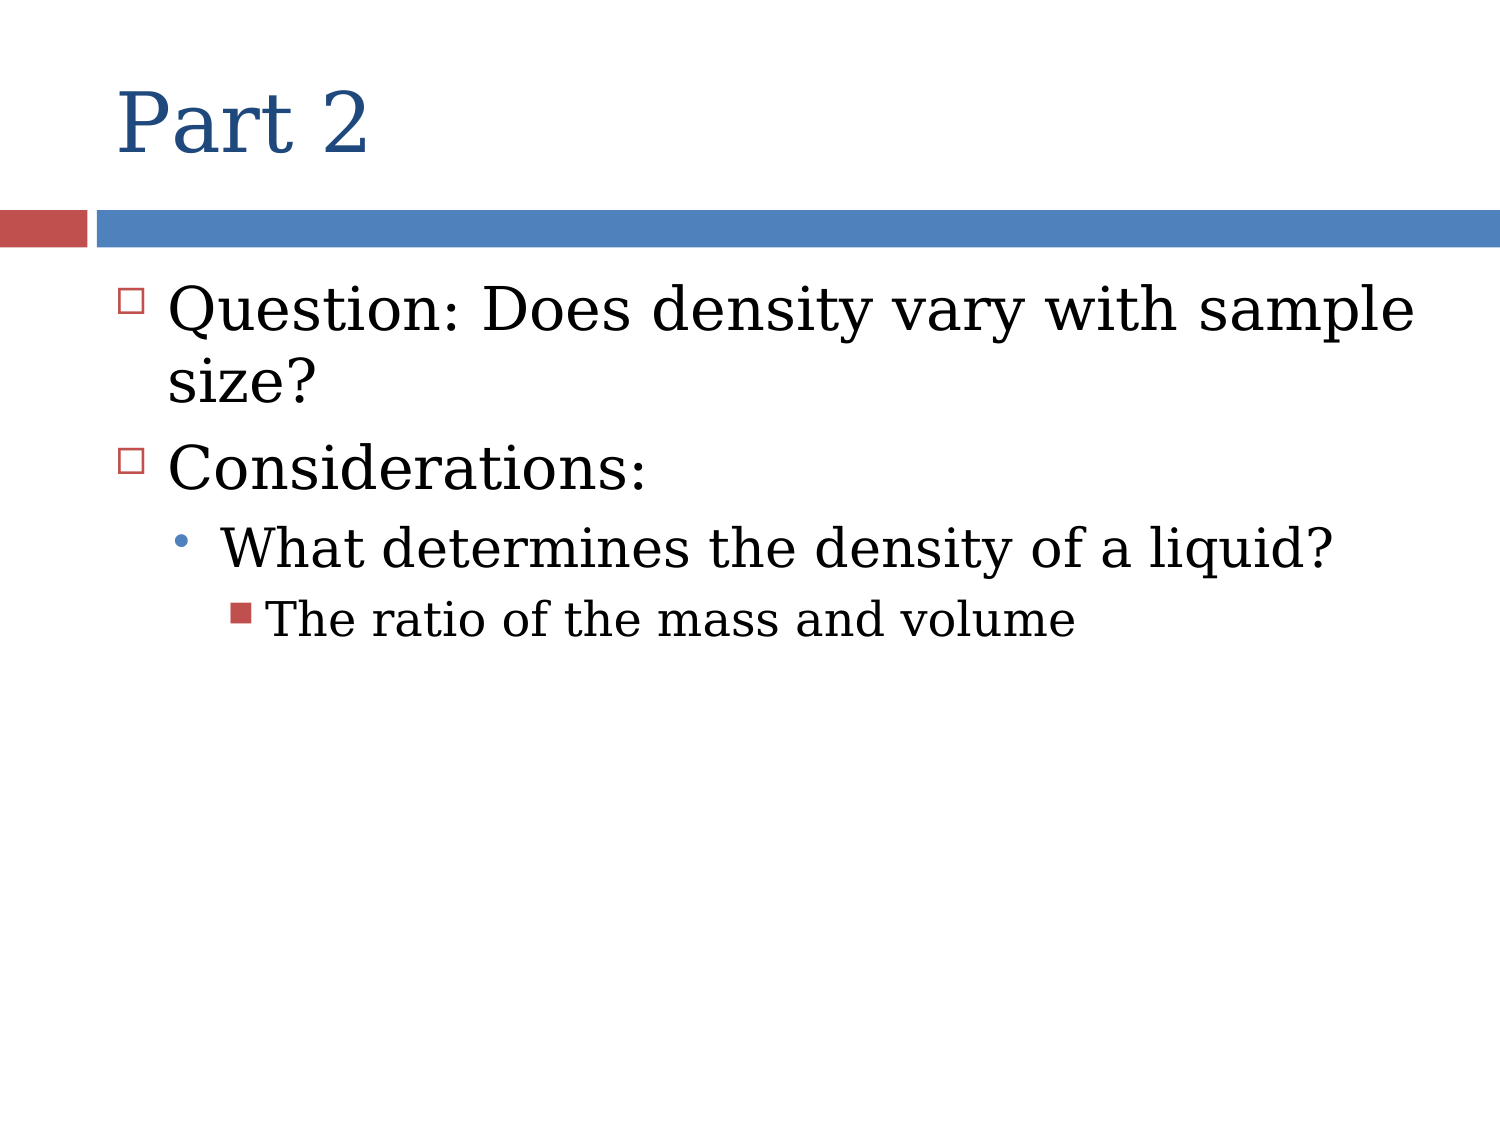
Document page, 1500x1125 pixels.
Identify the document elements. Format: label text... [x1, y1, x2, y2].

title Part 2 [100, 37, 1438, 200]
list Question: Does density vary with sample size? Considerations: What determines the density of a liquid? The ratio of the mass and volume [100, 262, 1438, 1000]
